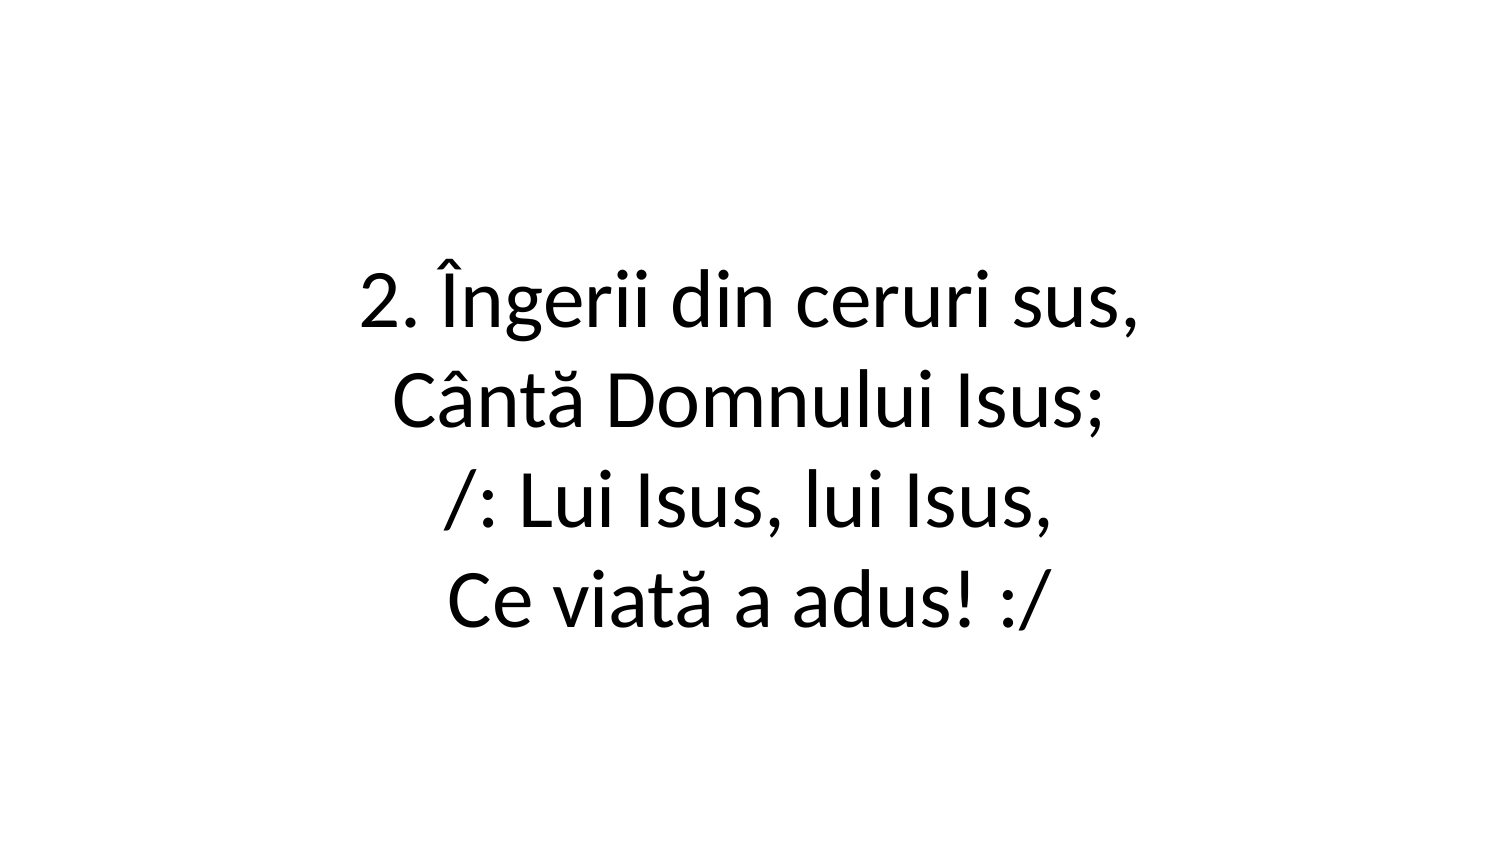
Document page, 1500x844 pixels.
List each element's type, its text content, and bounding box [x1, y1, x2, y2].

text_box 2. Îngerii din ceruri sus, Cântă Domnului Isus; /: Lui Isus, lui Isus, Ce viată a adus! :/ [343, 192, 1157, 652]
